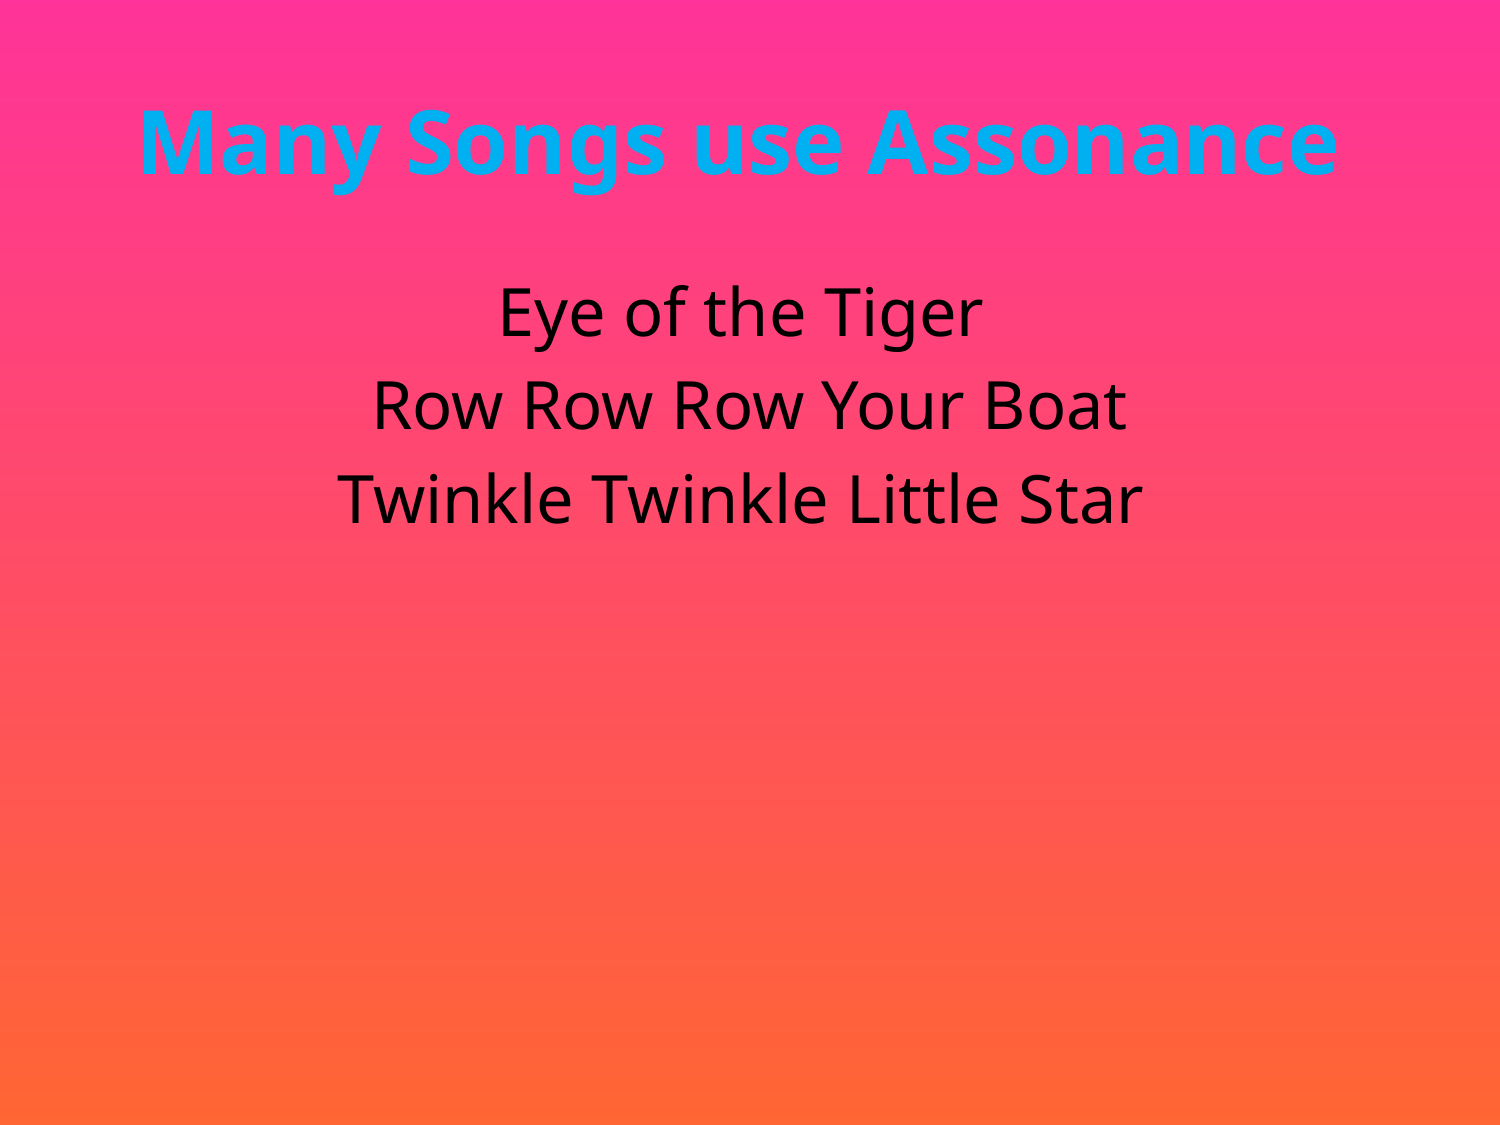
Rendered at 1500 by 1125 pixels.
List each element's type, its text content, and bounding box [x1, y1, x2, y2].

list Eye of the Tiger Row Row Row Your Boat Twinkle Twinkle Little Star [75, 262, 1425, 1005]
title Many Songs use Assonance [75, 45, 1425, 233]
